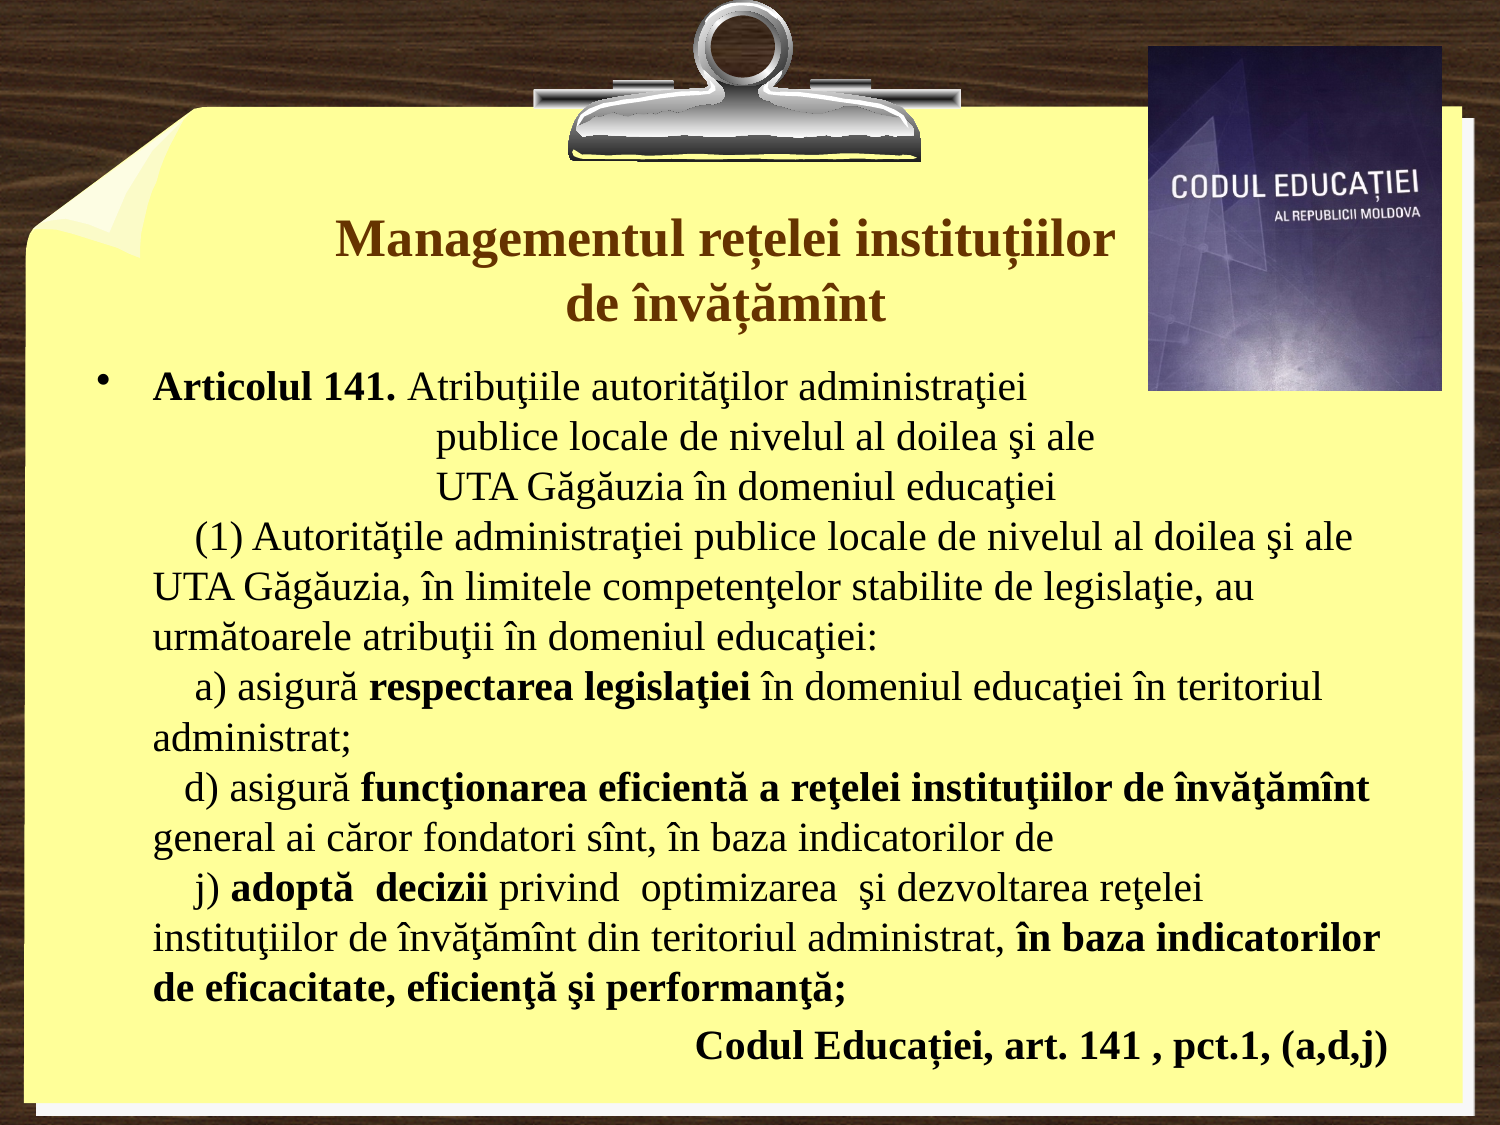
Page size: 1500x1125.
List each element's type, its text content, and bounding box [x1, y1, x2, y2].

list Articolul 141. Atribuţiile autorităţilor administraţiei publice locale de nivelul al doilea şi ale UTA Găgăuzia în domeniul educaţiei (1) Autorităţile administraţiei publice locale de nivelul al doilea şi ale UTA Găgăuzia, în limitele competenţelor stabilite de legislaţie, au următoarele atribuţii în domeniul educaţiei: a) asigură respectarea legislaţiei în domeniul educaţiei în teritoriul administrat; d) asigură funcţionarea eficientă a reţelei instituţiilor de învăţămînt general ai căror fondatori sînt, în baza indicatorilor de j) adoptă decizii privind optimizarea şi dezvoltarea reţelei instituţiilor de învăţămînt din teritoriul administrat, în baza indicatorilor de eficacitate, eficienţă şi performanţă; Codul Educației, art. 141 , pct.1, (a,d,j) [80, 351, 1405, 844]
title Managementul rețelei instituțiilor de învățămînt [58, 269, 1143, 375]
picture [710, 15, 775, 78]
picture [0, 0, 1500, 1125]
